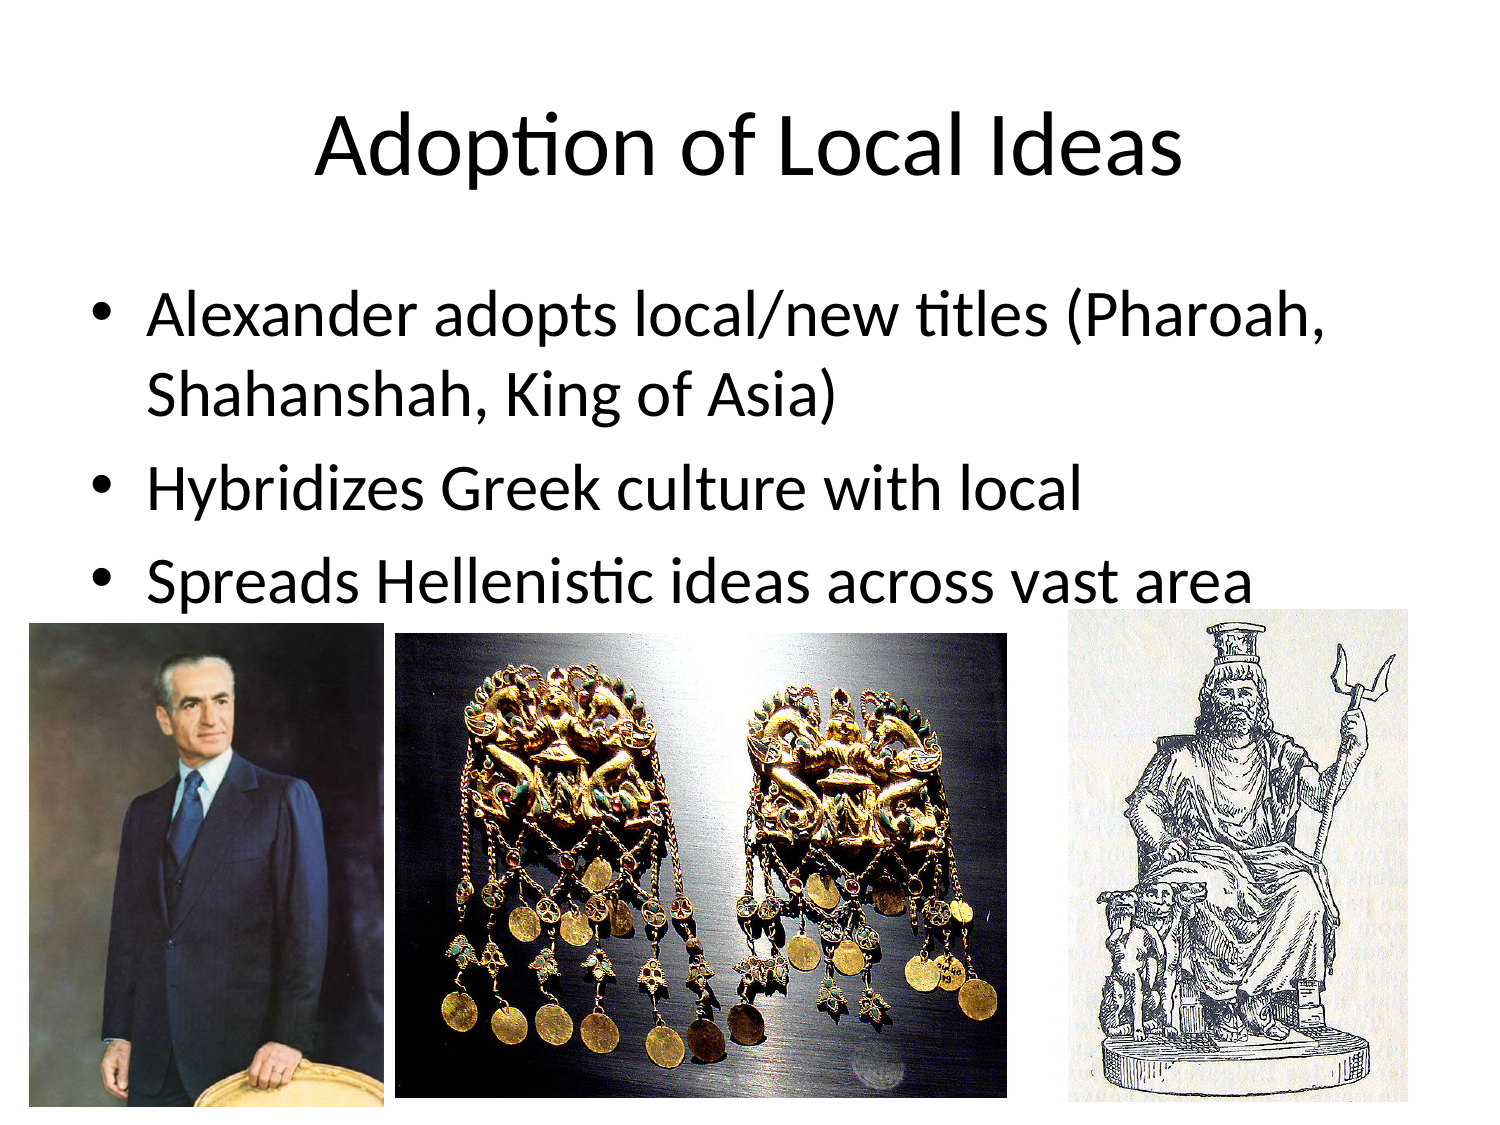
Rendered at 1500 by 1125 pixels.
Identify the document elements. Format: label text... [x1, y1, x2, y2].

title Adoption of Local Ideas [74, 44, 1426, 233]
picture [1068, 609, 1408, 1102]
list Alexander adopts local/new titles (Pharoah, Shahanshah, King of Asia) Hybridizes Greek culture with local Spreads Hellenistic ideas across vast area [74, 262, 1426, 1006]
picture [395, 633, 1007, 1098]
picture [29, 623, 385, 1108]
